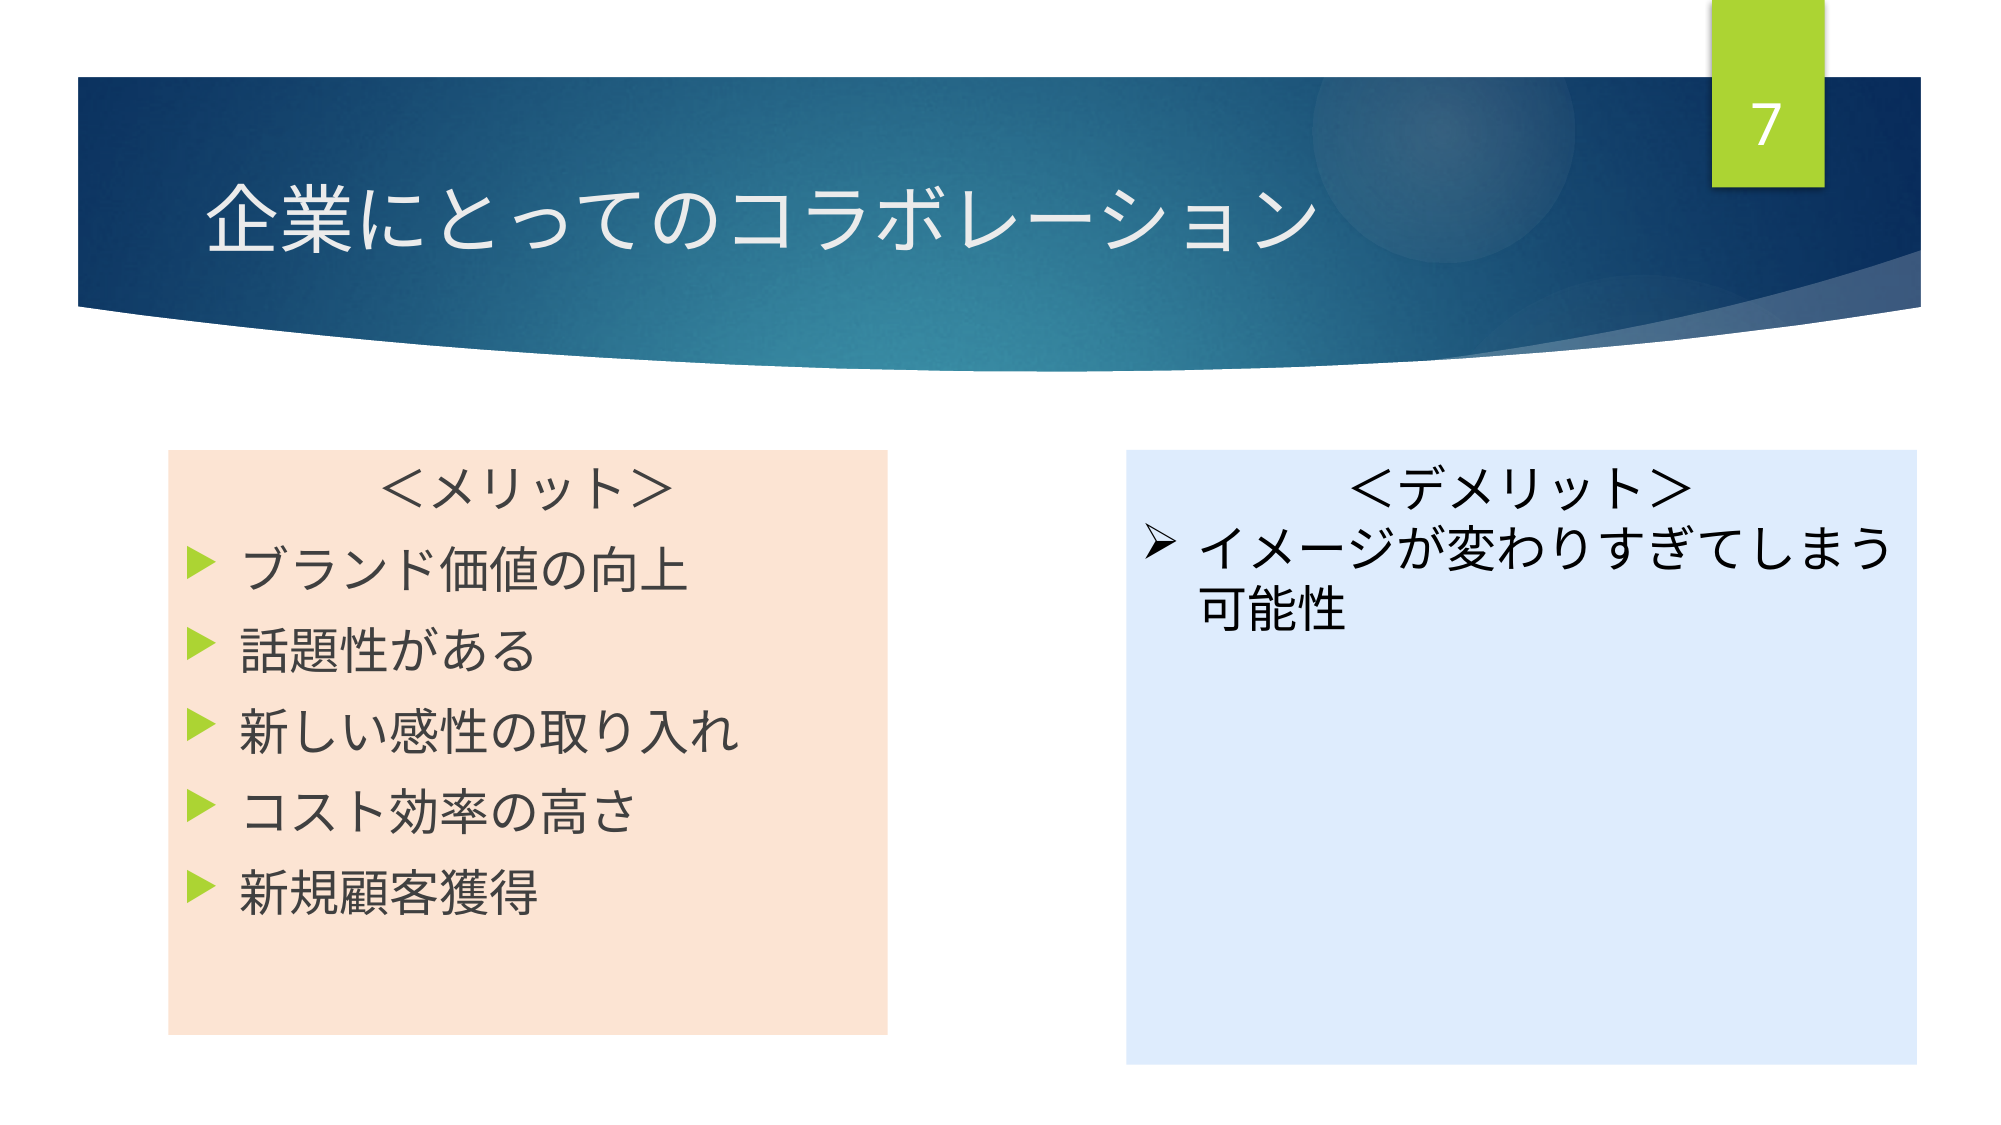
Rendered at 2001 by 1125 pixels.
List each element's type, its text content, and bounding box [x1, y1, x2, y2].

list ＜メリット＞ ブランド価値の向上 話題性がある 新しい感性の取り入れ コスト効率の高さ 新規顧客獲得 [168, 450, 888, 1035]
text_box ＜デメリット＞ イメージが変わりすぎてしまう可能性 [1126, 449, 1917, 1065]
slide_number 7 [1698, 48, 1836, 175]
title 企業にとってのコラボレーション [189, 159, 1627, 276]
